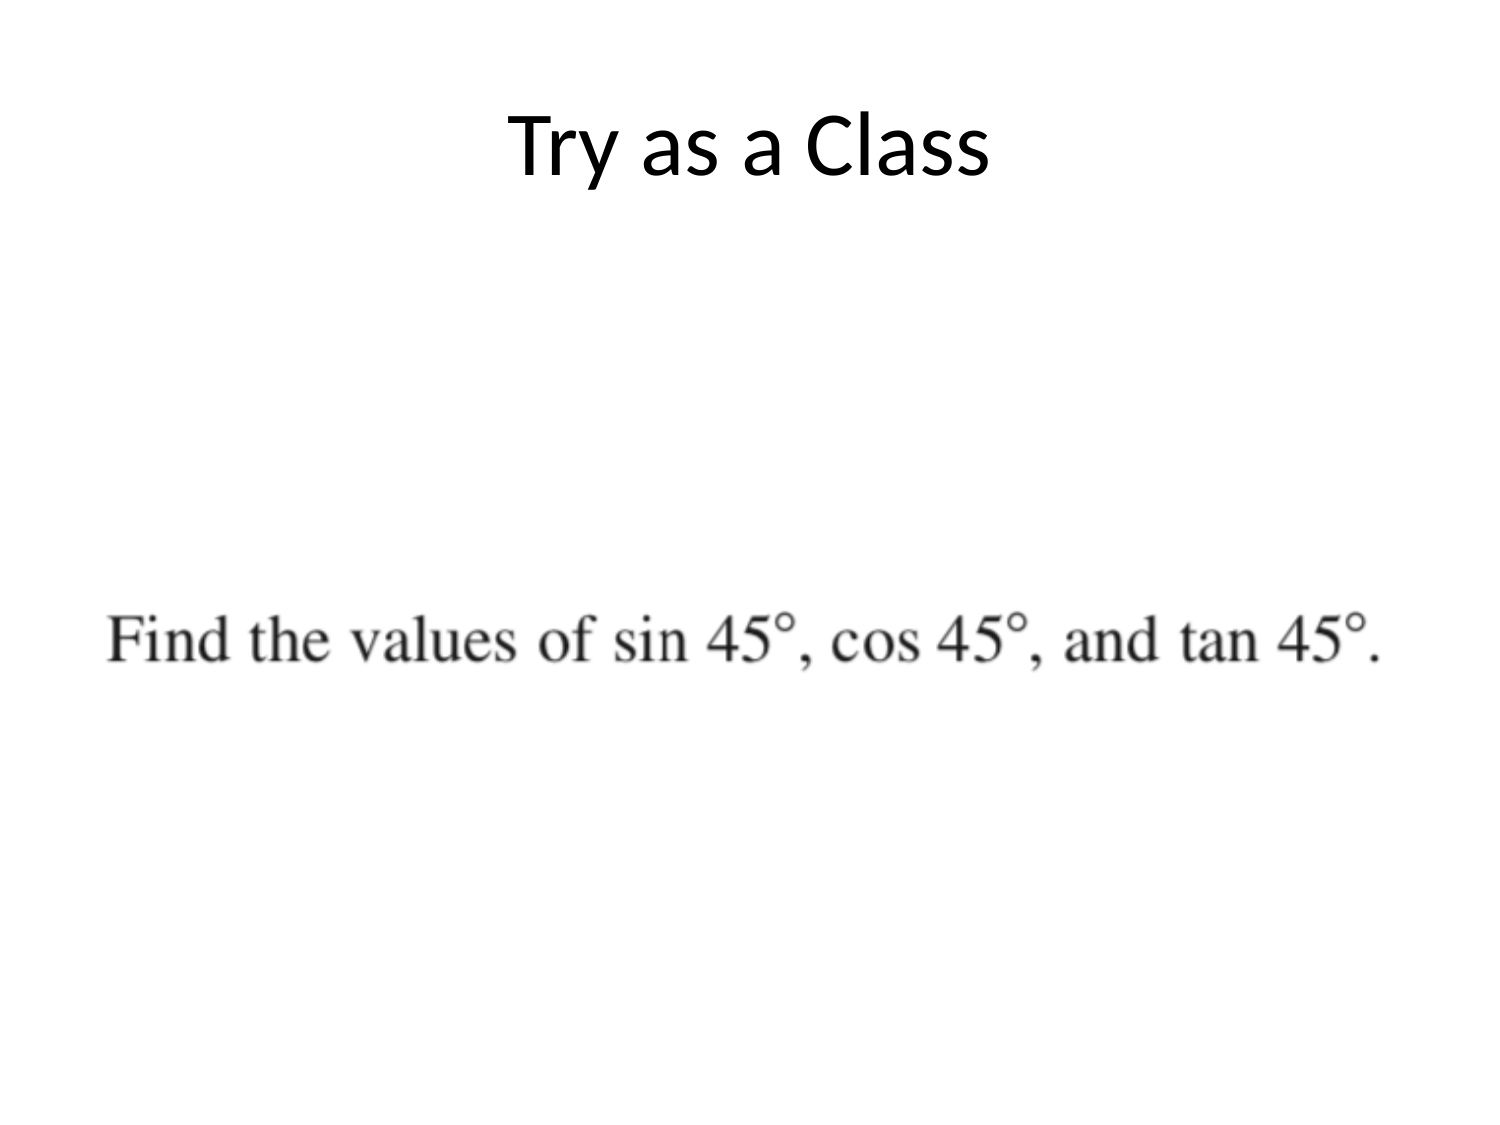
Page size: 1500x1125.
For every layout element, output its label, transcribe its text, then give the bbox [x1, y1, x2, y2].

title Try as a Class [75, 45, 1425, 233]
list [74, 262, 1426, 1006]
